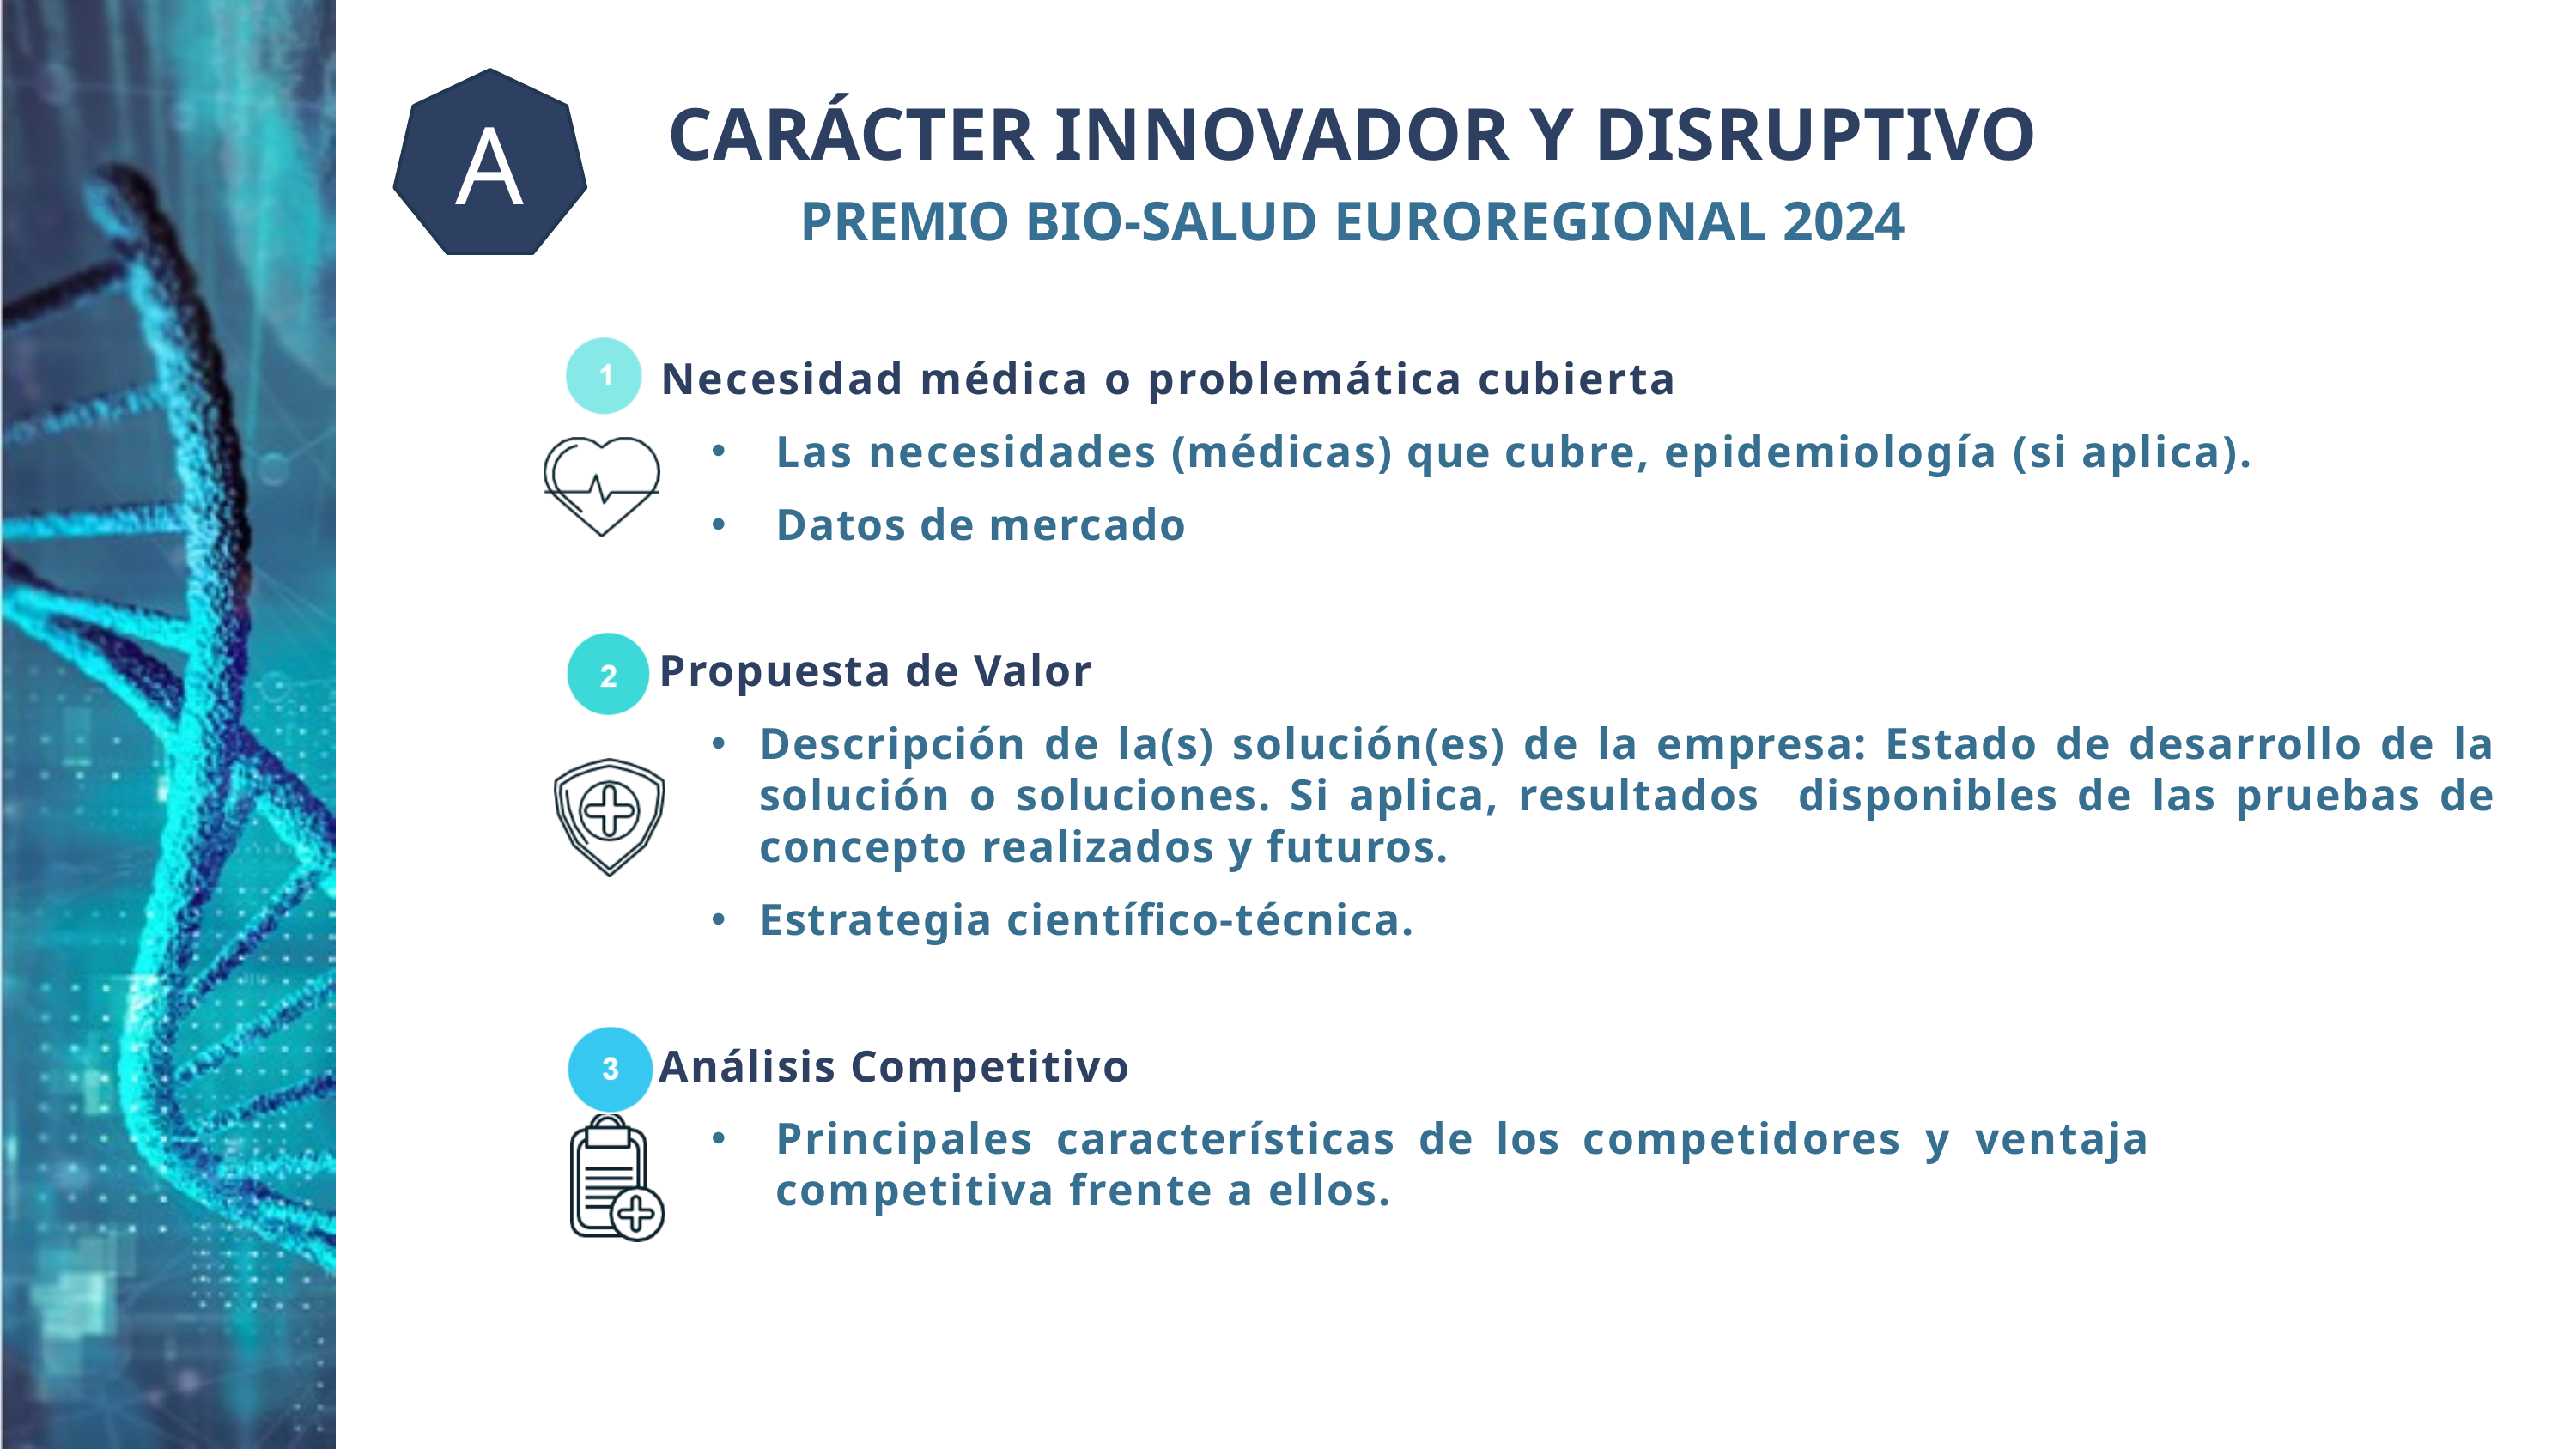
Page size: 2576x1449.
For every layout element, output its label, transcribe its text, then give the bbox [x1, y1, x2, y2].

picture [0, 0, 336, 1449]
picture [562, 624, 659, 722]
text_box Necesidad médica o problemática cubierta Las necesidades (médicas) que cubre, epidemiología (si aplica). Datos de mercado Propuesta de Valor Descripción de la(s) solución(es) de la empresa: Estado de desarrollo de la solución o soluciones. Si aplica, resultados disponibles de las pruebas de concepto realizados y futuros. Estrategia científico-técnica. Análisis Competitivo Principales características de los competidores y ventaja competitiva frente a ellos. [645, 349, 2499, 1288]
picture [543, 437, 660, 538]
picture [550, 321, 647, 419]
title CARÁCTER INNOVADOR Y DISRUPTIVO PREMIO BIO-SALUD EUROREGIONAL 2024 [620, 70, 2087, 330]
picture [553, 758, 666, 877]
text_box A [392, 68, 588, 255]
picture [559, 1020, 666, 1242]
